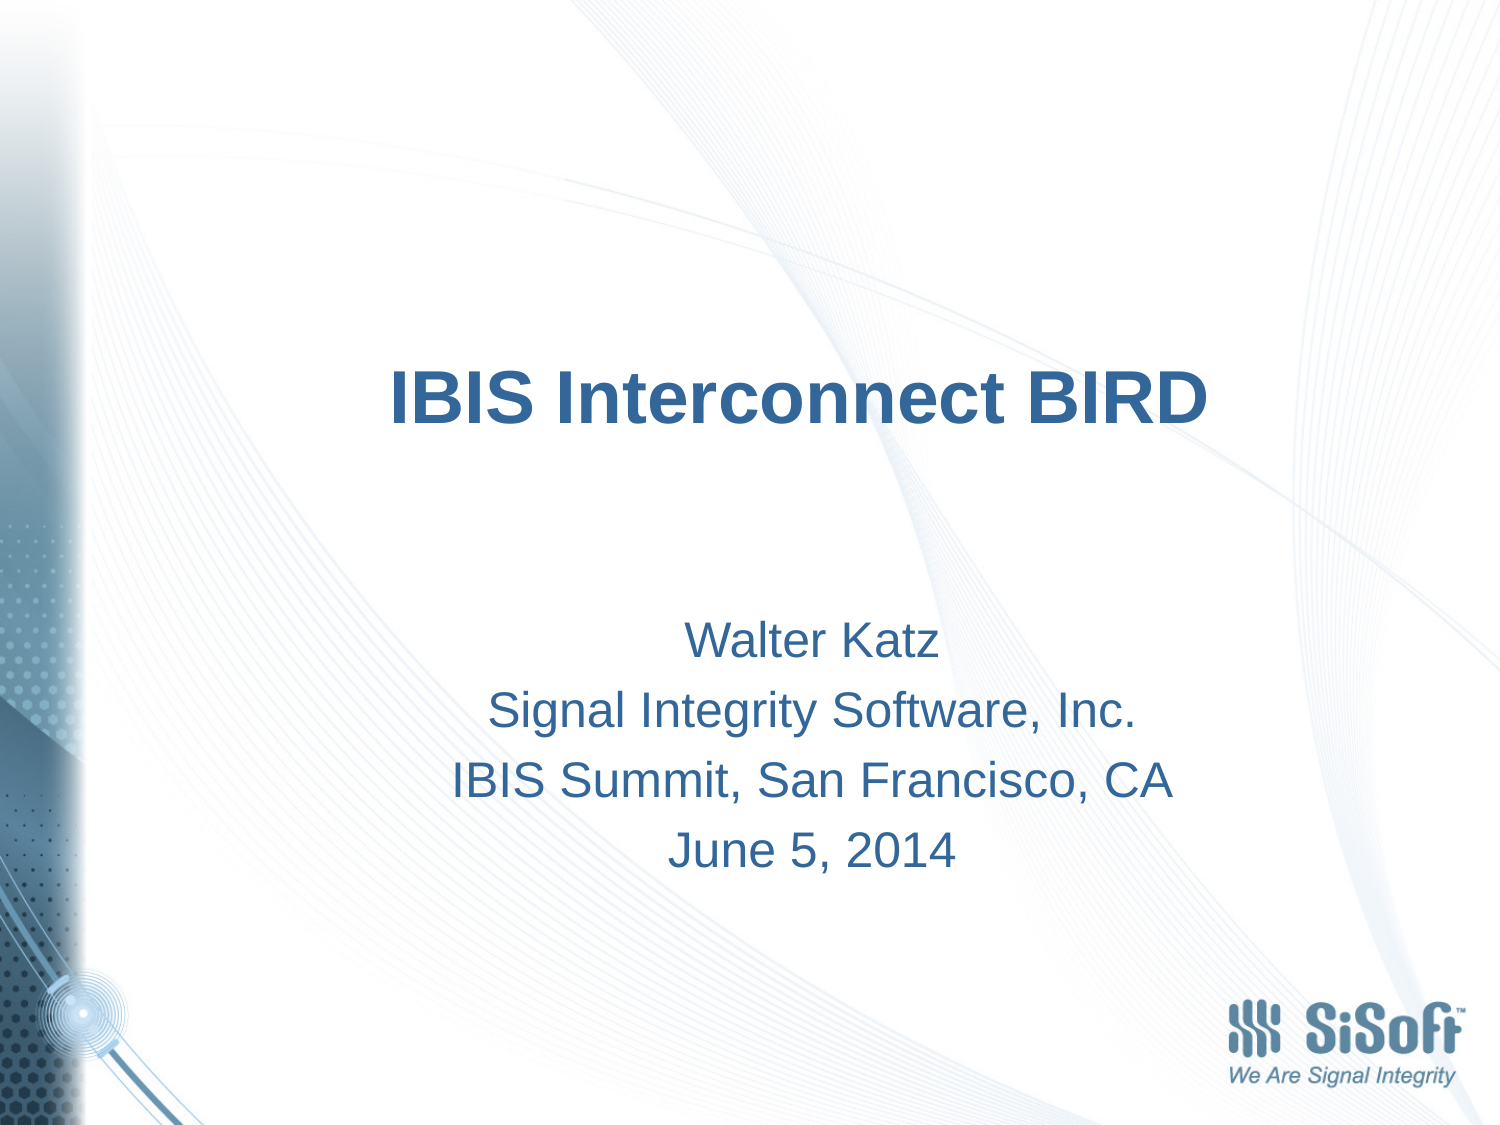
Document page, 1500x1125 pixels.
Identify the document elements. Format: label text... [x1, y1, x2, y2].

subtitle Walter Katz Signal Integrity Software, Inc. IBIS Summit, San Francisco, CA June 5, 2014 [275, 600, 1350, 975]
picture [0, 0, 1500, 1125]
title IBIS Interconnect BIRD [162, 212, 1438, 575]
